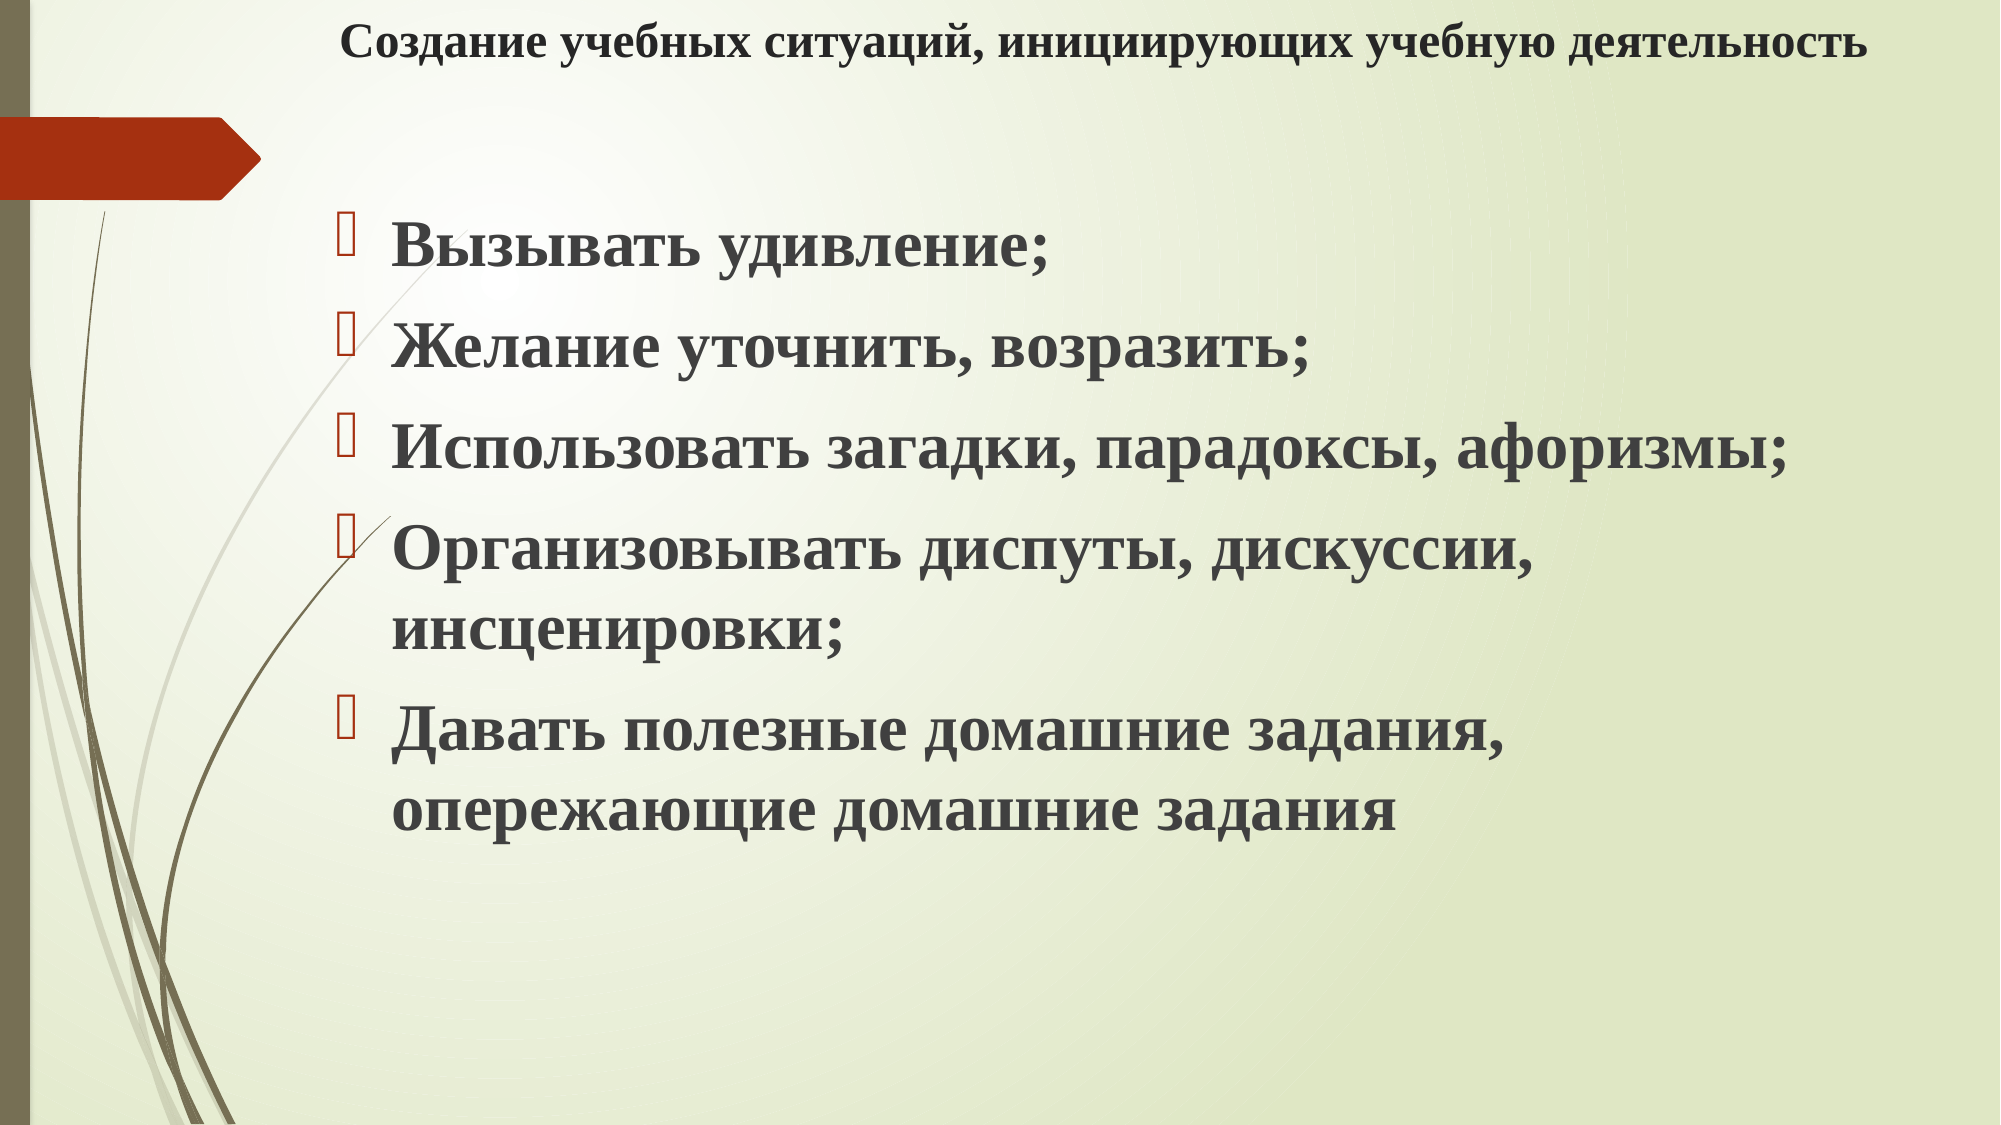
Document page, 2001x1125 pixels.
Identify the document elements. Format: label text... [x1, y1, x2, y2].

title Создание учебных ситуаций, инициирующих учебную деятельность [320, 0, 1888, 135]
list Вызывать удивление; Желание уточнить, возразить; Использовать загадки, парадоксы, афоризмы; Организовывать диспуты, дискуссии, инсценировки; Давать полезные домашние задания, опережающие домашние задания [320, 192, 1888, 1020]
